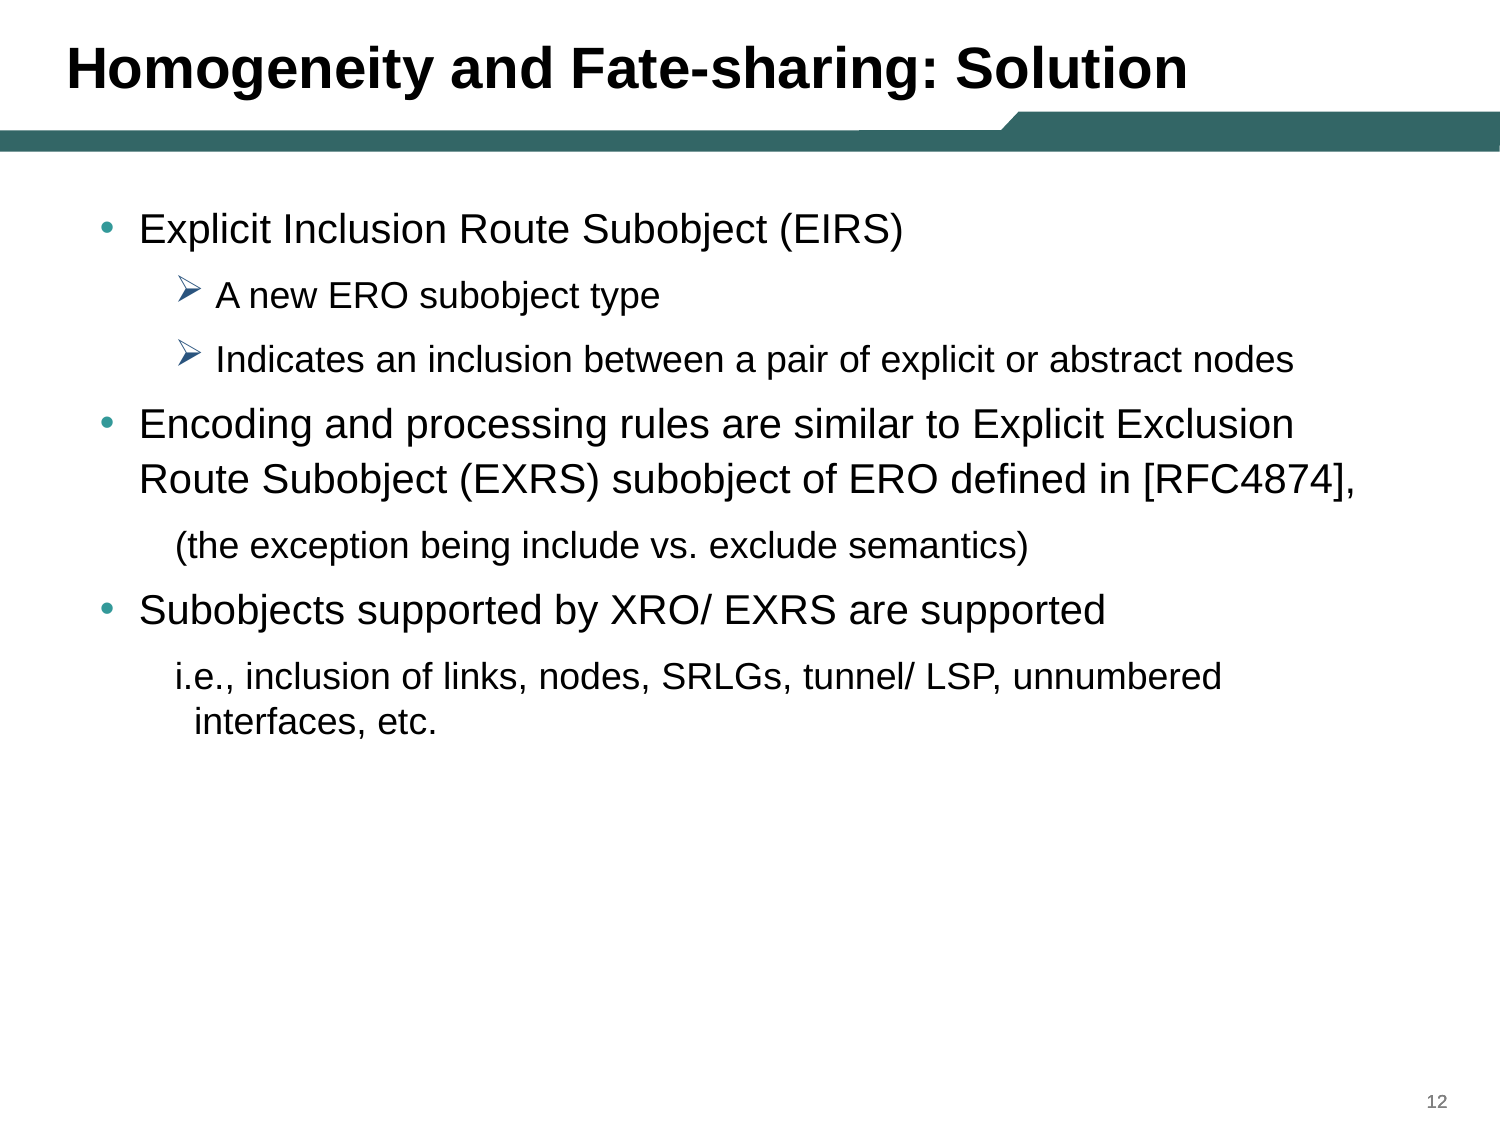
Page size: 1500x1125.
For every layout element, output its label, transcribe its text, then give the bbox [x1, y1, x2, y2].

title Homogeneity and Fate-sharing: Solution [52, 0, 1390, 109]
list Explicit Inclusion Route Subobject (EIRS) A new ERO subobject type Indicates an inclusion between a pair of explicit or abstract nodes Encoding and processing rules are similar to Explicit Exclusion Route Subobject (EXRS) subobject of ERO defined in [RFC4874], (the exception being include vs. exclude semantics) Subobjects supported by XRO/ EXRS are supported i.e., inclusion of links, nodes, SRLGs, tunnel/ LSP, unnumbered interfaces, etc. [86, 190, 1390, 777]
